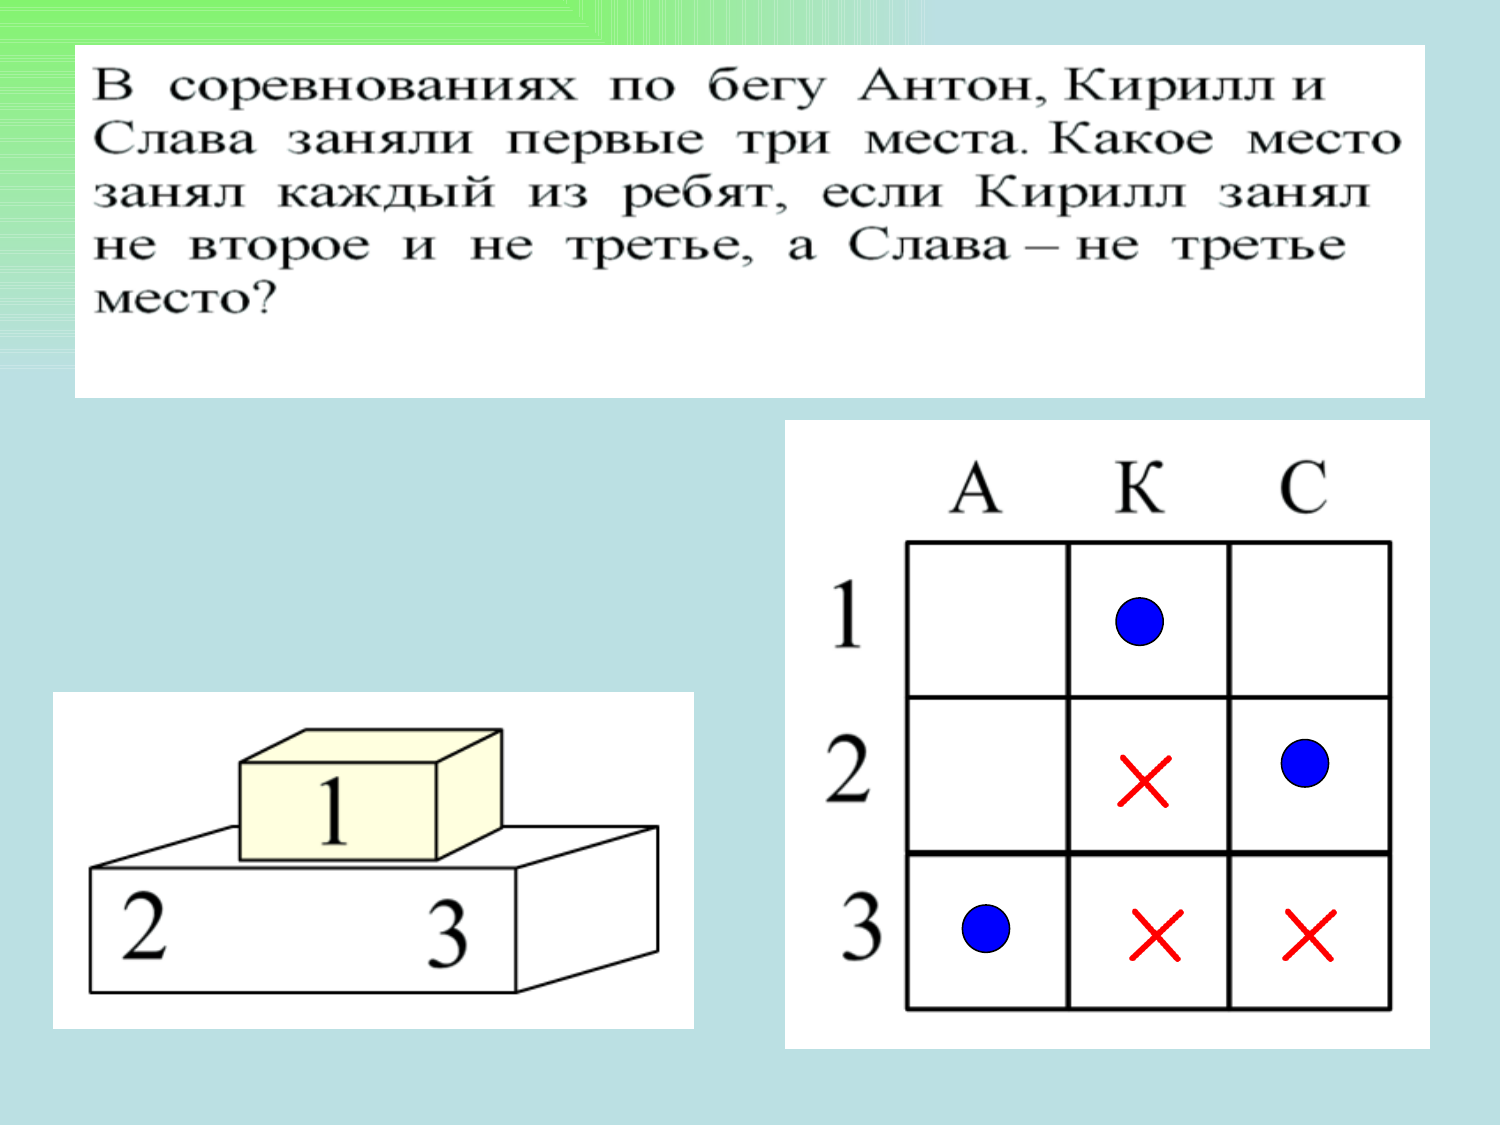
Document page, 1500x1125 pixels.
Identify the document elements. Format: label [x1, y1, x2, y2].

picture [785, 420, 1430, 1050]
picture [52, 692, 694, 1029]
title [74, 44, 1426, 398]
